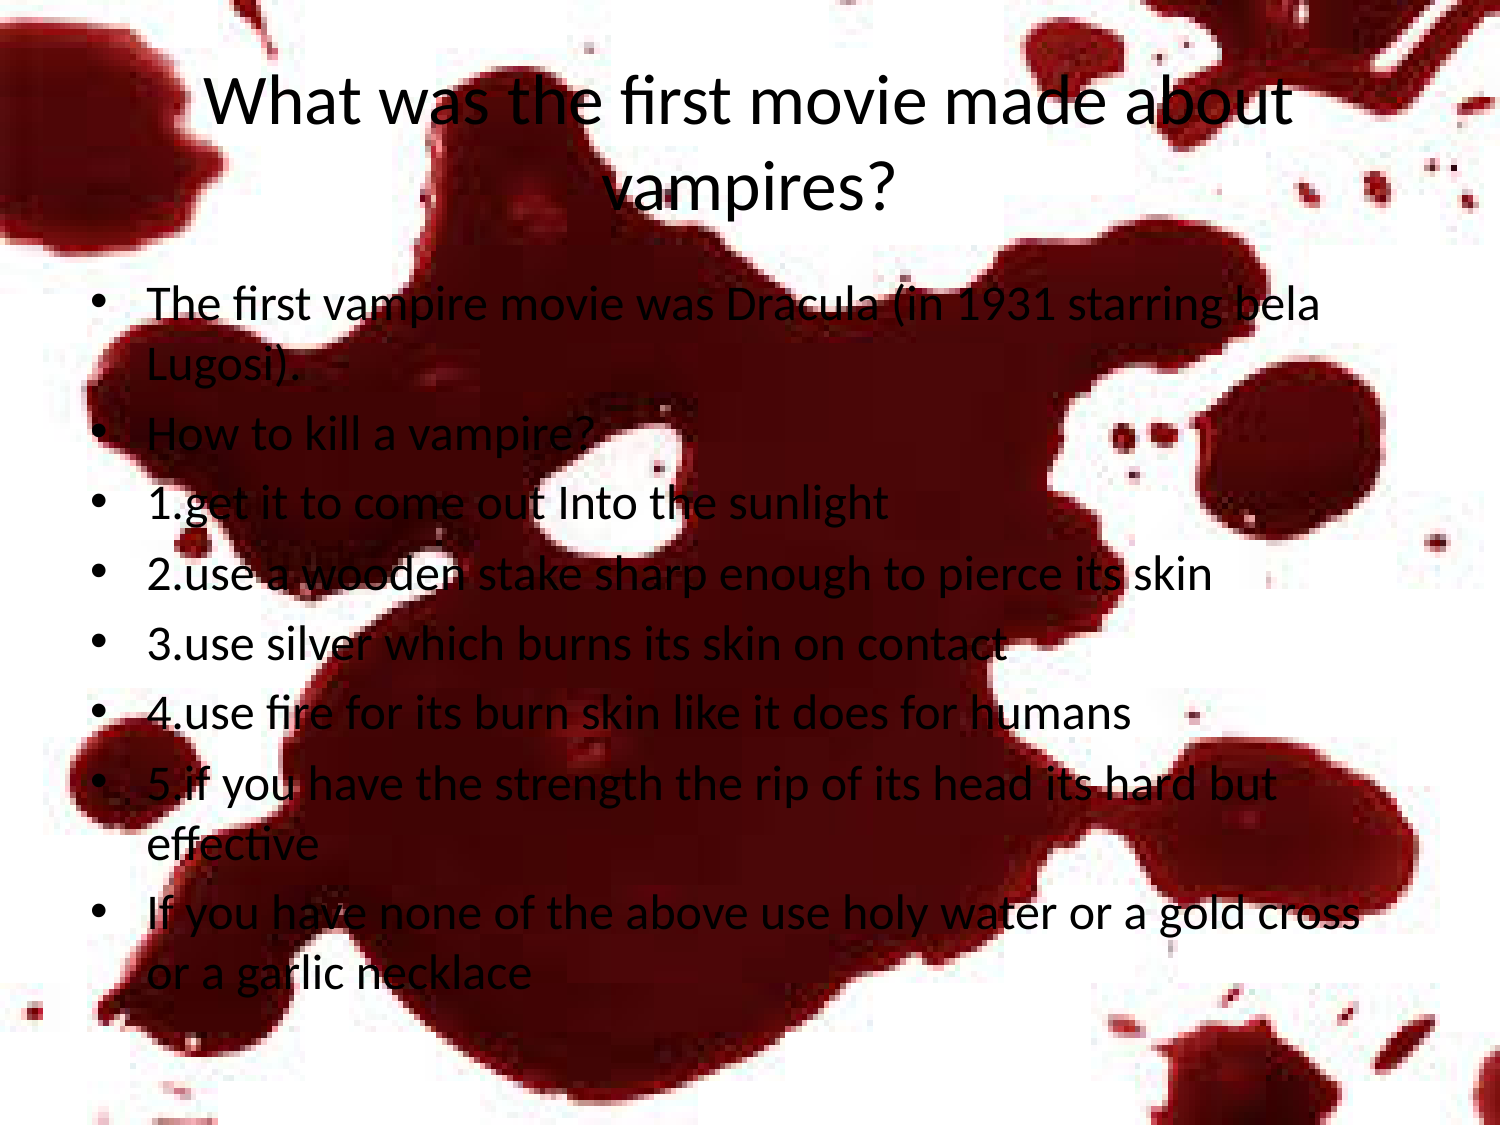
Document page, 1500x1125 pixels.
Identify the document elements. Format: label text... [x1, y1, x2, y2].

list The first vampire movie was Dracula (in 1931 starring bela Lugosi). How to kill a vampire? 1.get it to come out Into the sunlight 2.use a wooden stake sharp enough to pierce its skin 3.use silver which burns its skin on contact 4.use fire for its burn skin like it does for humans 5.if you have the strength the rip of its head its hard but effective If you have none of the above use holy water or a gold cross or a garlic necklace [75, 262, 1425, 1083]
picture [0, 0, 1500, 1125]
title What was the first movie made about vampires? [75, 45, 1425, 233]
